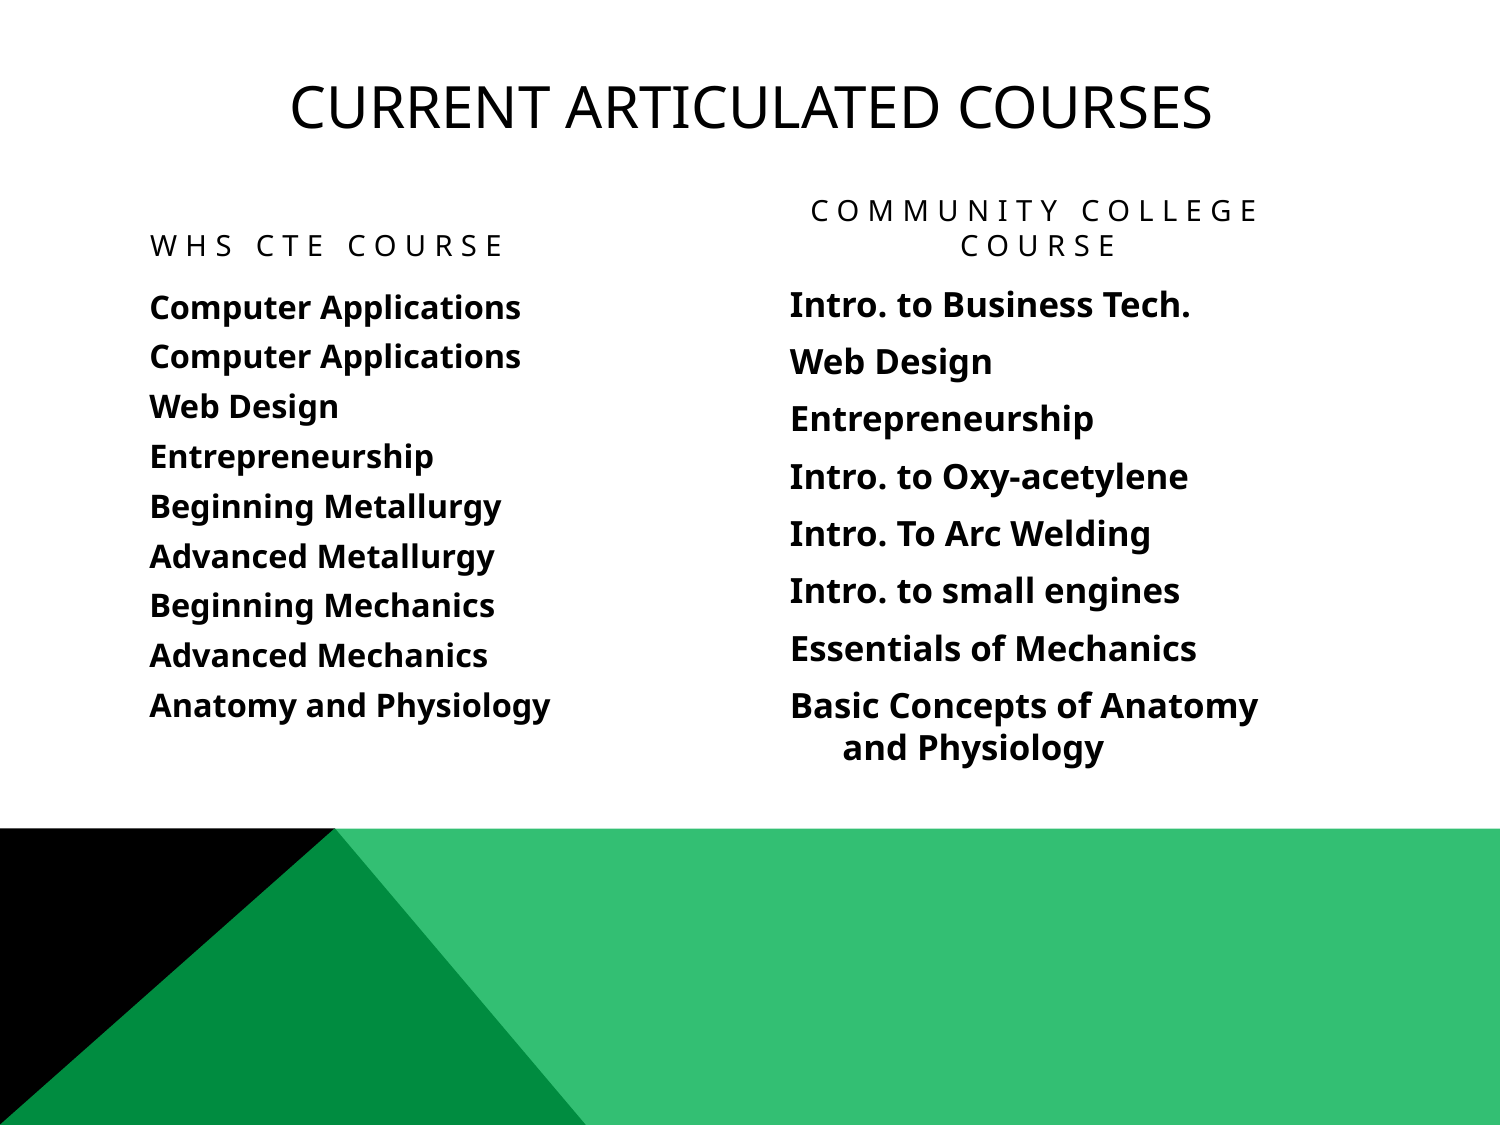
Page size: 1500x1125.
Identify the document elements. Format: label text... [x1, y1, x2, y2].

list WHS CTE Course [135, 179, 660, 270]
list Computer Applications Computer Applications Web Design Entrepreneurship Beginning Metallurgy Advanced Metallurgy Beginning Mechanics Advanced Mechanics Anatomy and Physiology [134, 279, 660, 790]
list Intro. to Business Tech. Web Design Entrepreneurship Intro. to Oxy-acetylene Intro. To Arc Welding Intro. to small engines Essentials of Mechanics Basic Concepts of Anatomy and Physiology [774, 275, 1300, 785]
list Community College Course [725, 212, 1350, 270]
title Current articulated Courses [135, 60, 1369, 150]
